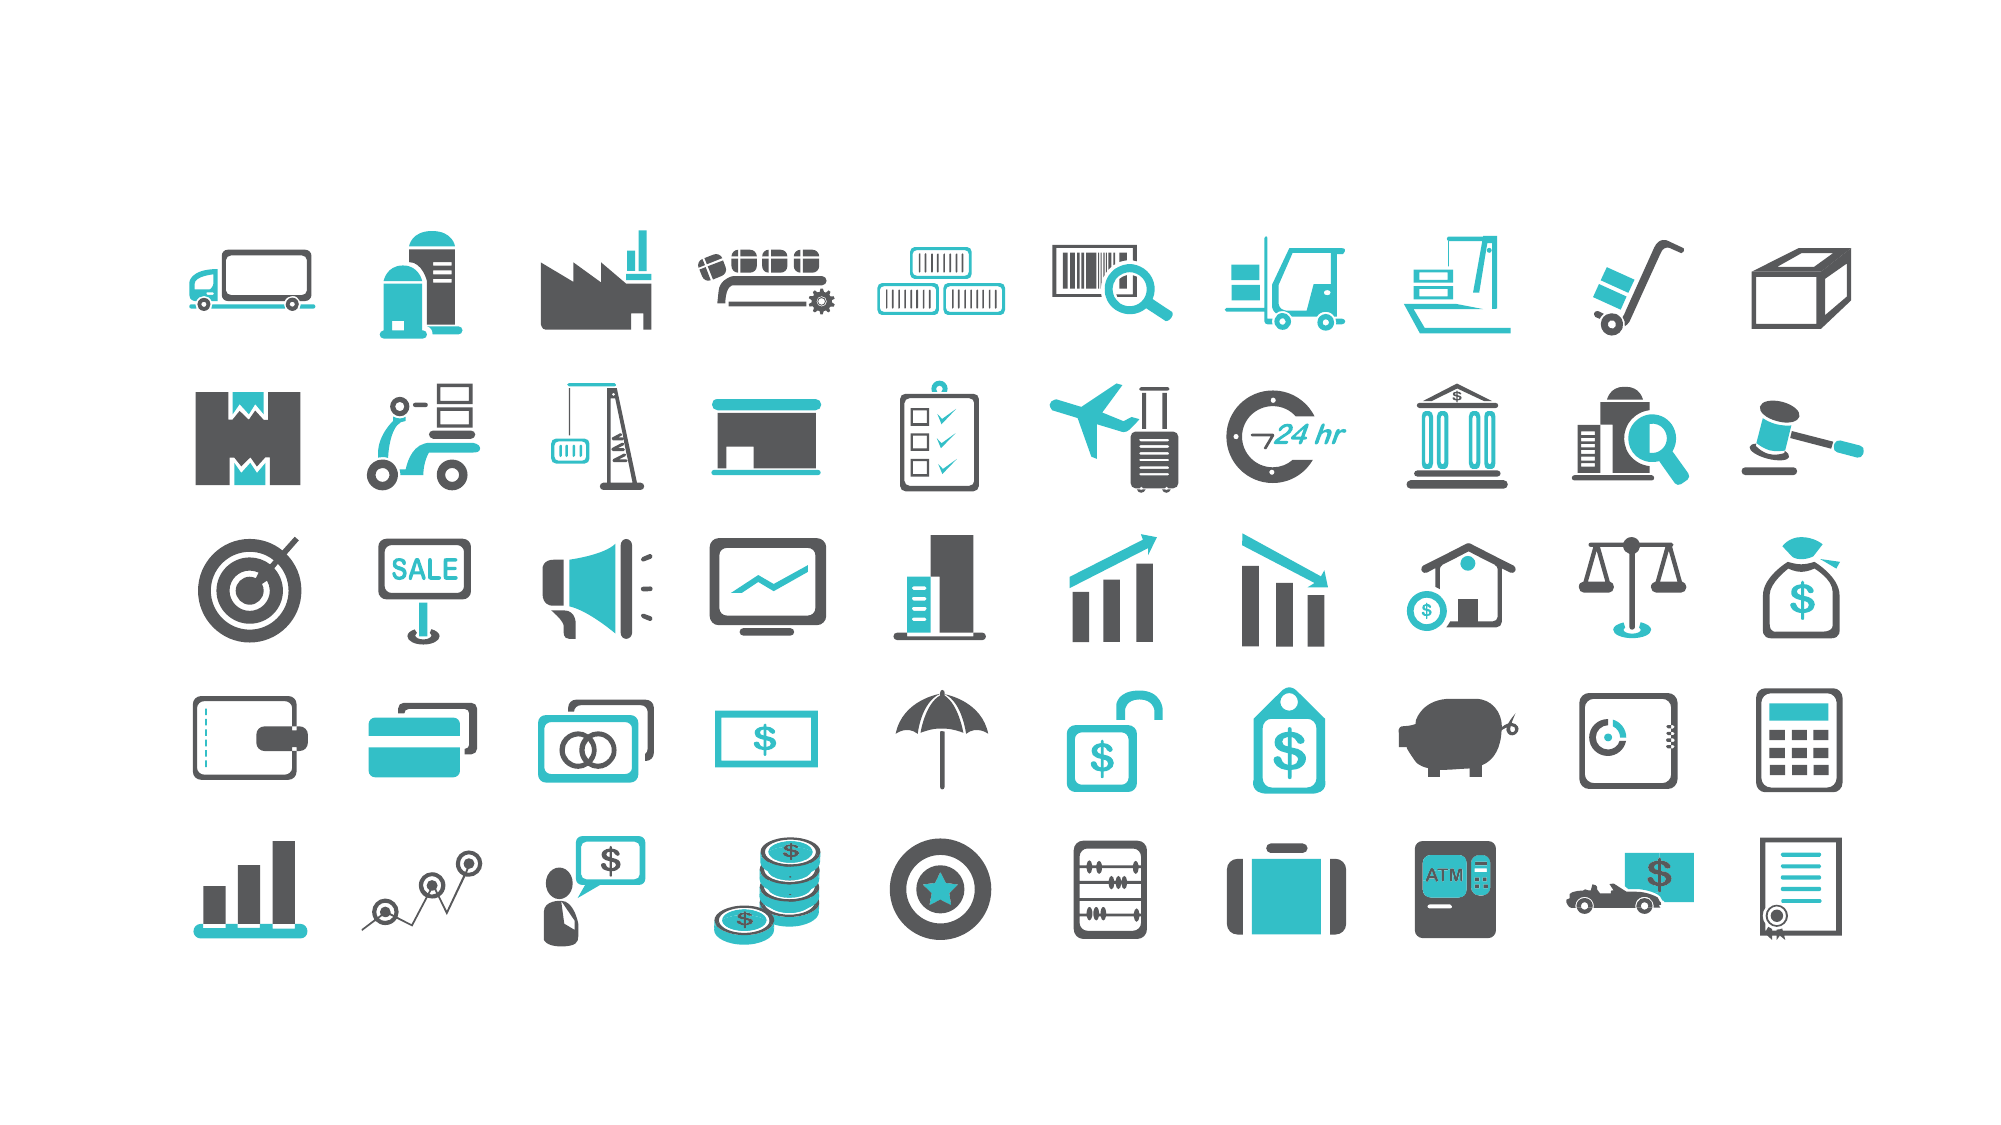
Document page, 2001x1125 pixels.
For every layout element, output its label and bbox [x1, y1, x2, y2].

text_box [1791, 747, 1807, 759]
text_box [575, 836, 646, 899]
text_box [704, 254, 723, 265]
text_box [802, 258, 820, 273]
text_box [1628, 414, 1690, 485]
text_box [930, 535, 974, 633]
text_box [1760, 837, 1842, 940]
text_box [234, 462, 266, 486]
text_box [1422, 383, 1493, 402]
text_box [1653, 903, 1662, 908]
text_box [1119, 252, 1127, 263]
text_box [1452, 390, 1462, 403]
text_box [910, 458, 930, 477]
text_box [436, 459, 468, 491]
text_box [1421, 543, 1516, 628]
text_box [193, 923, 308, 939]
text_box [408, 558, 426, 581]
text_box [368, 717, 460, 736]
text_box [543, 900, 579, 947]
text_box [1130, 431, 1179, 489]
text_box [910, 433, 930, 451]
text_box [1416, 402, 1499, 409]
text_box [567, 383, 617, 387]
text_box [545, 867, 573, 900]
text_box [1136, 489, 1146, 493]
text_box [542, 559, 564, 606]
text_box [390, 396, 410, 417]
text_box [189, 269, 218, 302]
text_box [1600, 313, 1623, 336]
text_box [1813, 729, 1829, 741]
text_box [198, 536, 302, 643]
text_box [1636, 907, 1653, 914]
text_box [1414, 470, 1501, 477]
text_box [910, 408, 930, 426]
text_box [877, 283, 939, 315]
text_box [699, 267, 711, 281]
text_box [1276, 582, 1293, 647]
text_box [640, 586, 653, 592]
text_box [759, 892, 820, 912]
text_box [1566, 883, 1637, 908]
text_box [1049, 383, 1140, 459]
text_box [1226, 858, 1243, 935]
text_box [769, 841, 812, 852]
text_box [1073, 840, 1147, 939]
text_box [1792, 764, 1808, 776]
text_box [1119, 275, 1127, 289]
text_box [428, 430, 476, 439]
text_box [1330, 858, 1347, 935]
text_box [627, 250, 636, 271]
text_box [1116, 690, 1163, 720]
text_box [760, 858, 821, 877]
text_box [761, 889, 818, 902]
text_box [1116, 275, 1137, 297]
text_box [1250, 433, 1275, 450]
text_box [1813, 764, 1829, 776]
text_box [1142, 392, 1147, 429]
text_box [1769, 747, 1785, 759]
text_box [1066, 725, 1137, 792]
text_box [551, 438, 590, 464]
text_box [1062, 252, 1068, 289]
text_box [1273, 727, 1306, 780]
text_box [1654, 852, 1694, 903]
text_box [760, 837, 821, 857]
text_box [1242, 533, 1328, 588]
text_box [1472, 856, 1490, 895]
text_box [769, 846, 812, 862]
text_box [361, 850, 483, 932]
text_box [943, 283, 1006, 315]
text_box [1226, 390, 1315, 484]
text_box [638, 230, 647, 272]
text_box [1600, 267, 1635, 293]
text_box [1231, 284, 1260, 301]
text_box [793, 258, 801, 273]
text_box [1782, 537, 1823, 560]
text_box [937, 408, 957, 425]
text_box [611, 442, 625, 452]
text_box [221, 249, 312, 302]
text_box [427, 326, 463, 335]
text_box [1413, 269, 1454, 283]
text_box [1579, 693, 1678, 789]
text_box [192, 696, 297, 780]
text_box [1231, 264, 1260, 281]
text_box [1426, 869, 1439, 882]
text_box [1242, 565, 1259, 647]
text_box [889, 838, 992, 940]
text_box [1413, 286, 1454, 300]
text_box [378, 416, 406, 458]
text_box [1421, 602, 1432, 619]
text_box [723, 910, 766, 920]
text_box [1813, 747, 1829, 759]
text_box [1759, 400, 1800, 423]
text_box [197, 297, 211, 311]
text_box [379, 283, 427, 339]
text_box [759, 875, 820, 894]
text_box [409, 249, 455, 325]
text_box [1769, 729, 1785, 741]
text_box [802, 249, 820, 257]
text_box [1224, 236, 1273, 325]
text_box [1422, 855, 1467, 881]
text_box [1314, 423, 1332, 445]
text_box [392, 558, 407, 581]
text_box [739, 628, 795, 636]
text_box [1769, 703, 1829, 721]
text_box [559, 731, 617, 769]
text_box [1762, 561, 1840, 639]
text_box [1780, 886, 1822, 892]
text_box [1317, 313, 1335, 331]
text_box [1624, 852, 1660, 893]
text_box [412, 402, 428, 408]
text_box [1162, 392, 1167, 429]
text_box [714, 926, 775, 945]
text_box [1820, 559, 1841, 569]
text_box [1600, 402, 1650, 473]
text_box [793, 249, 801, 257]
text_box [568, 699, 654, 761]
text_box [1104, 264, 1173, 322]
text_box [1335, 318, 1346, 325]
text_box [612, 453, 628, 463]
text_box [715, 710, 818, 768]
text_box [1253, 687, 1326, 794]
text_box [1790, 580, 1815, 620]
text_box [1790, 431, 1834, 449]
text_box [740, 258, 757, 273]
text_box [1749, 443, 1790, 461]
text_box [1403, 303, 1511, 334]
text_box [808, 288, 835, 315]
text_box [1272, 248, 1345, 317]
text_box [731, 258, 739, 273]
text_box [770, 873, 810, 880]
text_box [1422, 870, 1467, 898]
text_box [761, 872, 818, 885]
text_box [945, 694, 989, 734]
text_box [771, 249, 788, 257]
text_box [203, 886, 226, 924]
text_box [728, 301, 807, 307]
text_box [579, 444, 583, 458]
text_box [698, 258, 705, 268]
text_box [711, 399, 822, 411]
text_box [753, 723, 777, 756]
text_box [723, 915, 766, 931]
text_box [1625, 890, 1661, 903]
text_box [1756, 688, 1843, 793]
text_box [569, 543, 616, 634]
text_box [1460, 555, 1476, 571]
text_box [938, 458, 957, 475]
text_box [1637, 897, 1652, 903]
text_box [717, 412, 816, 469]
text_box [1266, 843, 1308, 853]
text_box [1436, 411, 1449, 469]
text_box [936, 433, 956, 449]
text_box [1446, 235, 1498, 309]
text_box [1081, 252, 1085, 289]
text_box [931, 380, 948, 392]
text_box [1576, 908, 1593, 914]
text_box [407, 629, 440, 645]
text_box [551, 610, 576, 639]
text_box [762, 249, 769, 257]
text_box [1770, 909, 1784, 923]
text_box [719, 908, 769, 922]
text_box [572, 444, 576, 458]
text_box [1331, 428, 1347, 445]
text_box [237, 865, 261, 924]
text_box [641, 613, 653, 621]
text_box [1607, 386, 1643, 400]
text_box [814, 866, 820, 875]
text_box [601, 845, 621, 877]
text_box [599, 388, 645, 490]
text_box [383, 265, 423, 282]
text_box [1780, 875, 1822, 880]
text_box [1103, 579, 1120, 642]
text_box [762, 258, 769, 273]
text_box [925, 874, 956, 904]
text_box [211, 304, 286, 309]
text_box [711, 469, 821, 476]
text_box [1781, 899, 1822, 903]
text_box [770, 891, 809, 897]
text_box [1751, 271, 1821, 329]
text_box [1571, 475, 1655, 481]
text_box [1769, 764, 1786, 776]
text_box [1833, 440, 1864, 458]
text_box [1622, 239, 1685, 327]
text_box [714, 905, 775, 926]
text_box [1821, 249, 1852, 329]
text_box [1406, 591, 1447, 632]
text_box [759, 884, 765, 891]
text_box [538, 715, 639, 783]
text_box [1307, 595, 1325, 647]
text_box [766, 840, 815, 854]
text_box [1765, 904, 1789, 927]
text_box [730, 565, 808, 593]
text_box [1108, 252, 1112, 270]
text_box [1251, 858, 1321, 935]
text_box [1647, 857, 1672, 893]
text_box [399, 442, 481, 476]
text_box [1484, 411, 1496, 469]
text_box [366, 459, 398, 491]
text_box [1576, 897, 1593, 908]
text_box [1072, 591, 1090, 643]
text_box [299, 304, 316, 309]
text_box [1052, 244, 1137, 297]
text_box [940, 731, 945, 790]
text_box [717, 276, 827, 304]
text_box [1421, 411, 1434, 469]
text_box [1791, 729, 1807, 741]
text_box [256, 726, 308, 752]
text_box [1780, 852, 1822, 857]
text_box [272, 841, 295, 924]
text_box [1593, 283, 1627, 310]
text_box [540, 262, 652, 330]
text_box [1274, 312, 1292, 330]
text_box [1273, 423, 1293, 445]
text_box [709, 538, 827, 626]
text_box [1612, 719, 1627, 738]
text_box [1613, 622, 1652, 639]
text_box [1090, 739, 1114, 779]
text_box [436, 407, 473, 428]
text_box [907, 576, 931, 633]
text_box [285, 297, 299, 311]
text_box [1636, 902, 1645, 908]
text_box [232, 392, 264, 415]
text_box [443, 558, 458, 580]
text_box [1136, 563, 1153, 642]
text_box [436, 383, 473, 405]
text_box [1139, 387, 1170, 391]
text_box [1577, 424, 1601, 473]
text_box [419, 602, 428, 637]
text_box [1604, 733, 1613, 742]
text_box [731, 249, 739, 257]
text_box [771, 258, 788, 273]
text_box [916, 865, 965, 914]
text_box [1578, 537, 1687, 630]
text_box [740, 249, 757, 257]
text_box [1468, 411, 1481, 469]
text_box [716, 922, 772, 936]
text_box [814, 884, 820, 892]
text_box [428, 558, 442, 580]
text_box [1741, 467, 1798, 476]
text_box [398, 702, 478, 755]
text_box [195, 392, 301, 486]
text_box [189, 304, 197, 309]
text_box [895, 693, 941, 734]
text_box [1291, 423, 1309, 445]
text_box [368, 747, 460, 778]
text_box [920, 689, 964, 733]
text_box [409, 231, 455, 247]
text_box [1398, 698, 1519, 777]
text_box [1589, 719, 1627, 756]
text_box [782, 846, 800, 860]
text_box [1086, 252, 1097, 289]
text_box [1069, 534, 1157, 589]
text_box [910, 247, 972, 279]
text_box [762, 854, 819, 867]
text_box [900, 393, 979, 492]
text_box [707, 260, 727, 280]
text_box [620, 538, 633, 639]
text_box [736, 915, 753, 929]
text_box [1070, 252, 1075, 289]
text_box [893, 632, 986, 641]
text_box [1753, 248, 1852, 272]
text_box [759, 865, 765, 874]
text_box [1594, 311, 1604, 319]
text_box [1780, 864, 1822, 869]
text_box [762, 905, 817, 917]
text_box [1756, 418, 1792, 452]
text_box [1414, 841, 1496, 939]
text_box [378, 538, 471, 600]
text_box [773, 908, 819, 927]
text_box [626, 273, 652, 281]
text_box [1406, 480, 1508, 489]
text_box [641, 554, 653, 562]
